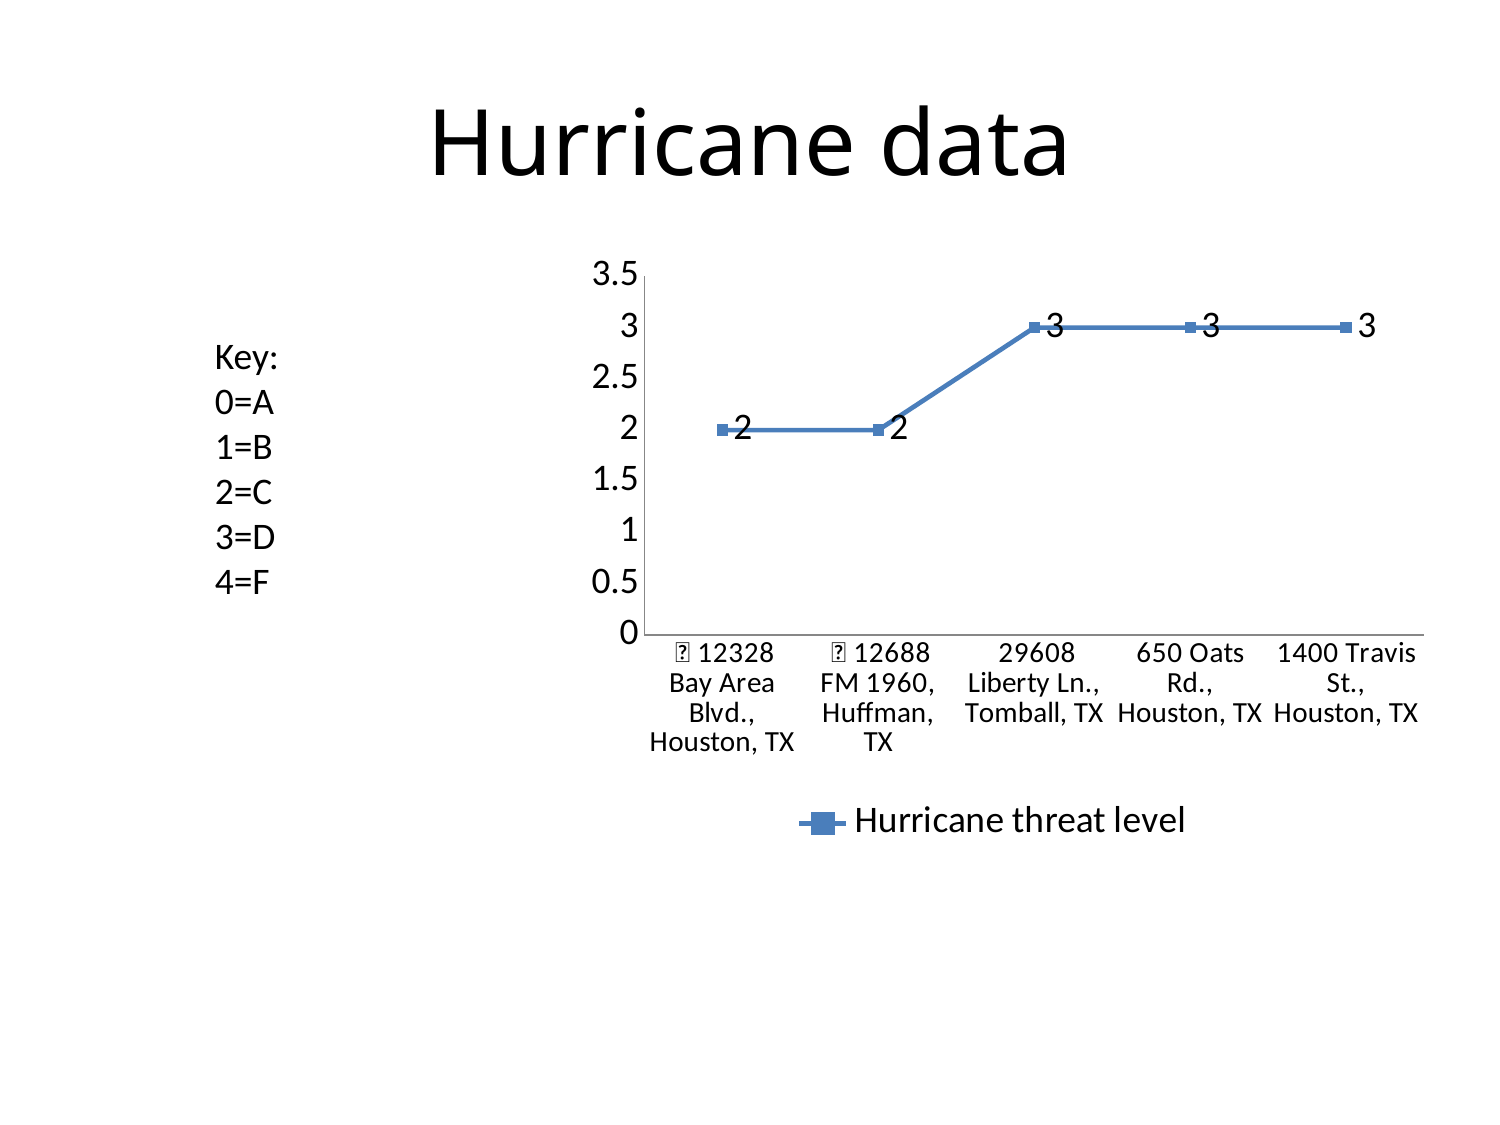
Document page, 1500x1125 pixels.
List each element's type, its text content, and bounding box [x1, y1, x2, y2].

chart [562, 249, 1426, 851]
text_box Key: 0=A 1=B 2=C 3=D 4=F [200, 324, 538, 610]
title Hurricane data [75, 45, 1425, 233]
